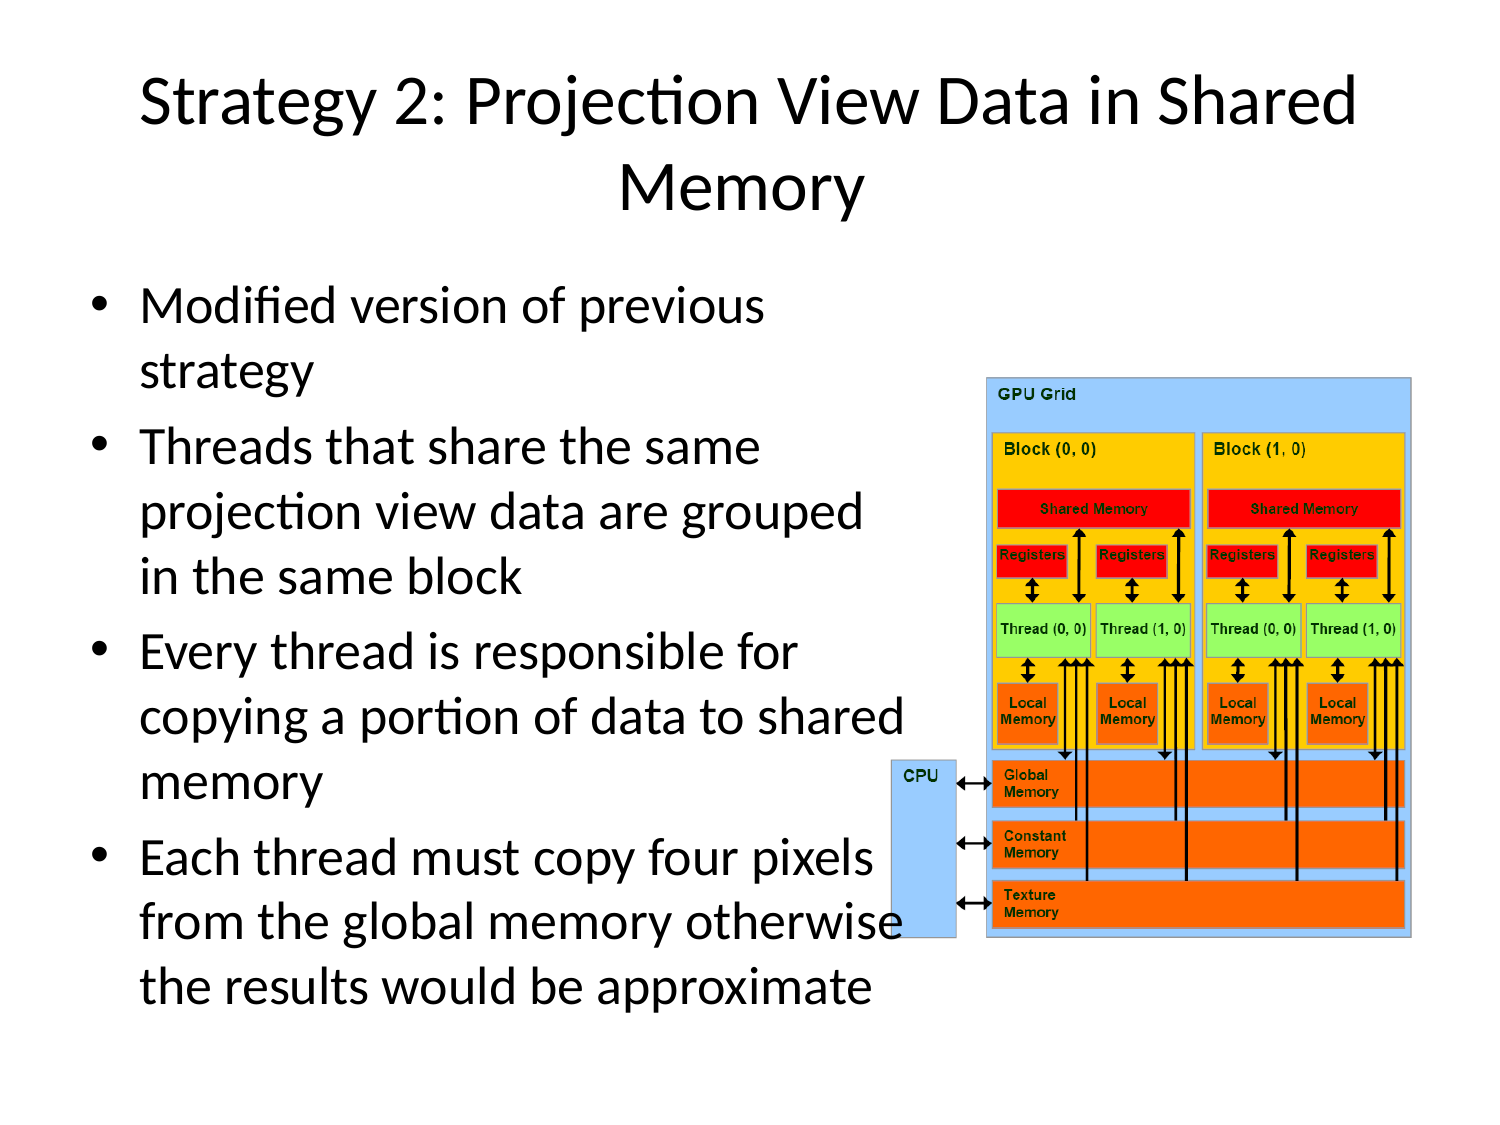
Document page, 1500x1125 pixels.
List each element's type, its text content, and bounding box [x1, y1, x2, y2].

picture [887, 374, 1413, 940]
title Strategy 2: Projection View Data in Shared Memory [75, 45, 1425, 233]
list Modified version of previous strategy Threads that share the same projection view data are grouped in the same block Every thread is responsible for copying a portion of data to shared memory Each thread must copy four pixels from the global memory otherwise the results would be approximate [75, 262, 925, 1088]
